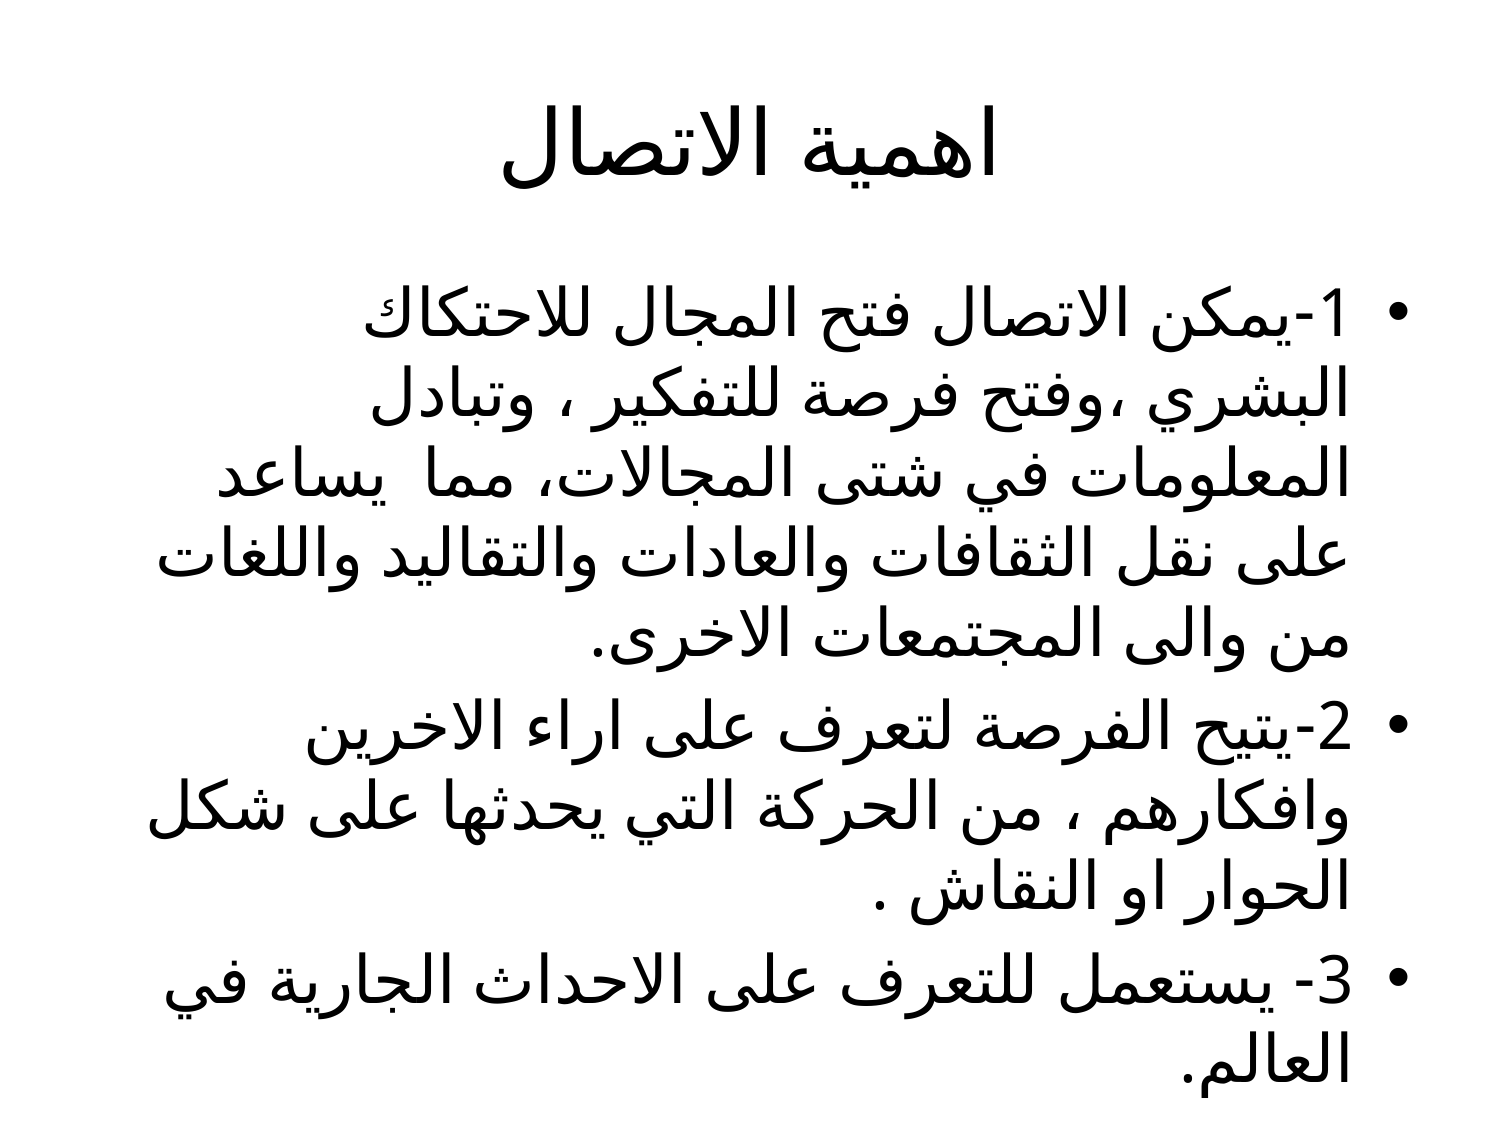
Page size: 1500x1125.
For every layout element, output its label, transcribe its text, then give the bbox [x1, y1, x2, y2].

title اهمية الاتصال [75, 45, 1425, 233]
list 1-يمكن الاتصال فتح المجال للاحتكاك البشري ،وفتح فرصة للتفكير ، وتبادل المعلومات في شتى المجالات، مما يساعد على نقل الثقافات والعادات والتقاليد واللغات من والى المجتمعات الاخرى. 2-يتيح الفرصة لتعرف على اراء الاخرين وافكارهم ، من الحركة التي يحدثها على شكل الحوار او النقاش . 3- يستعمل للتعرف على الاحداث الجارية في العالم. [75, 262, 1425, 1005]
